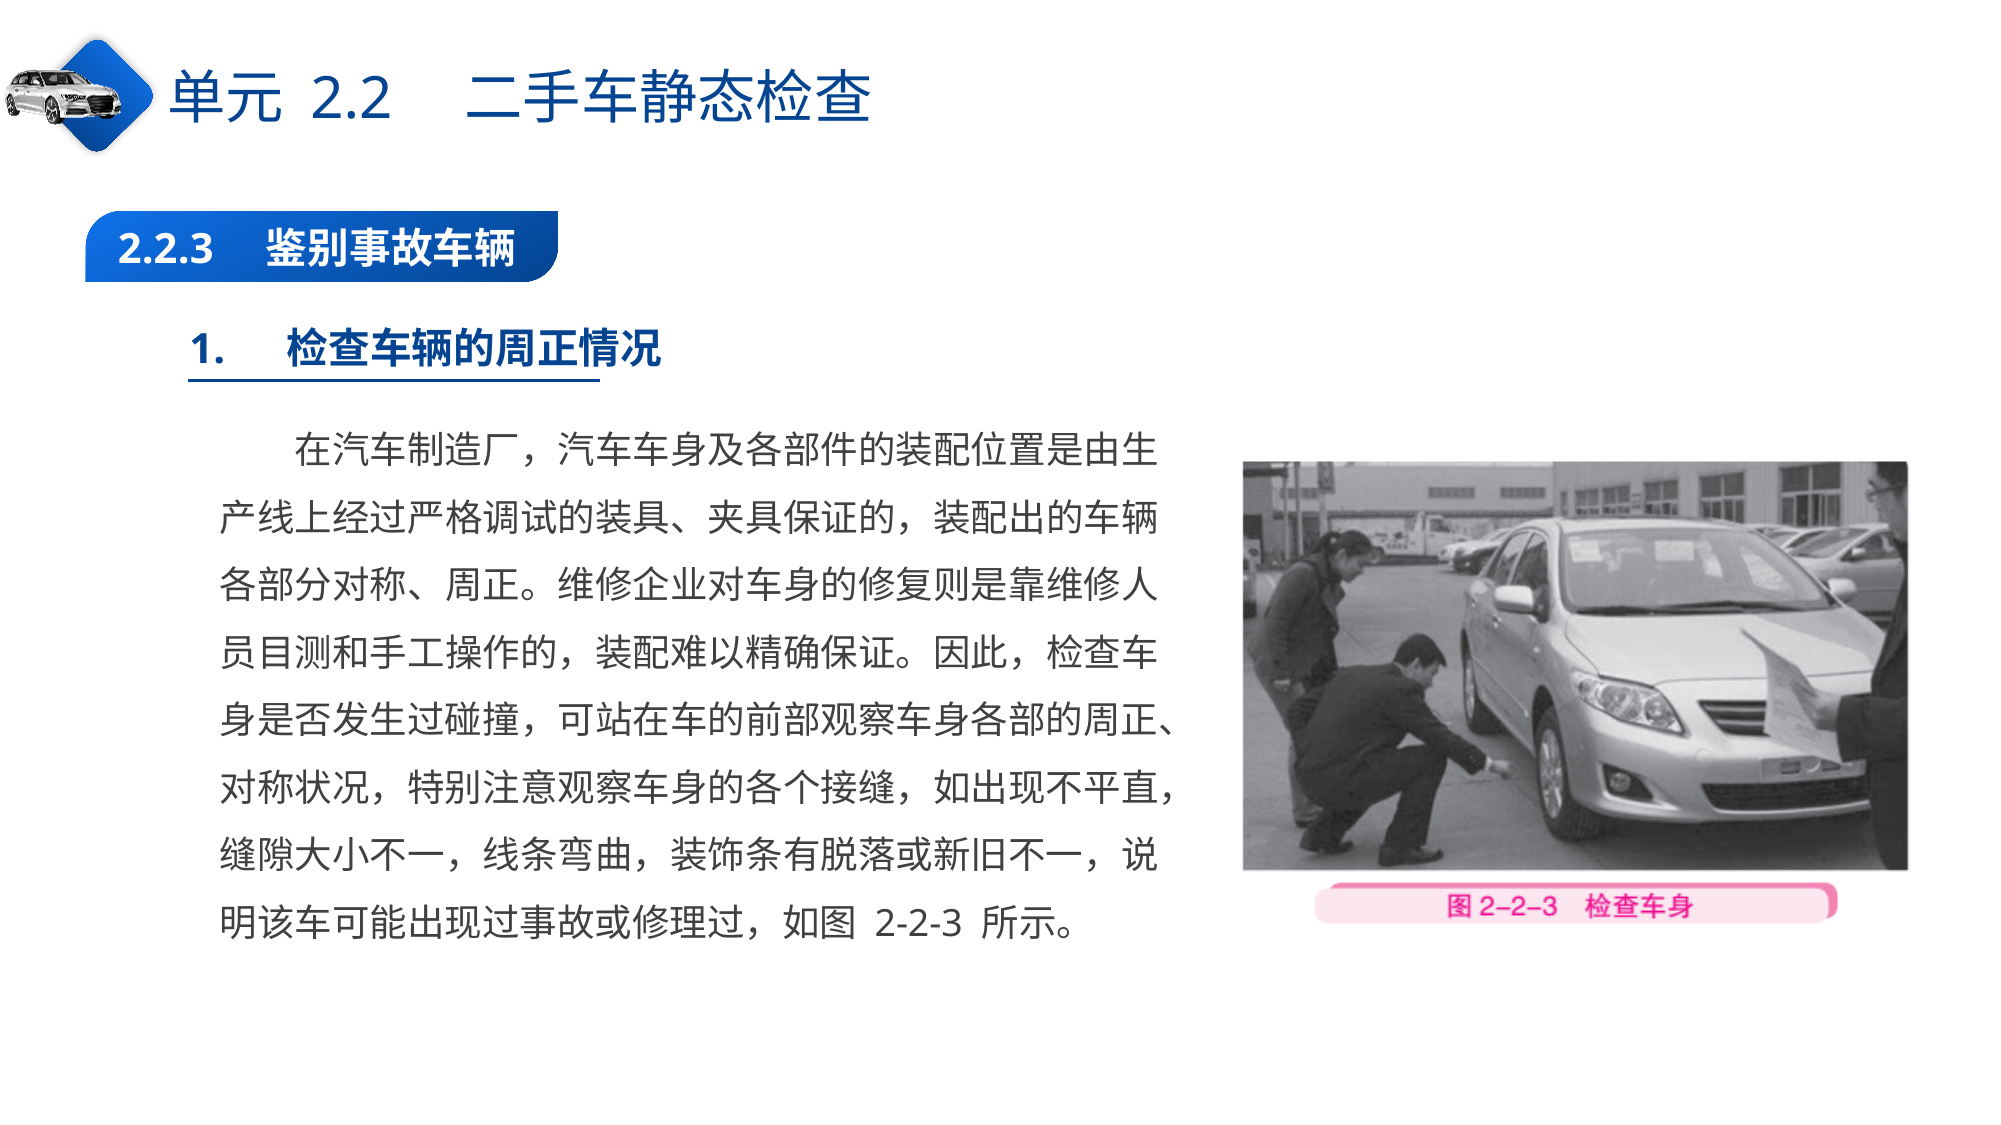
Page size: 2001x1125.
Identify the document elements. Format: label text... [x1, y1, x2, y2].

text_box 在汽车制造厂，汽车车身及各部件的装配位置是由生产线上经过严格调试的装具、夹具保证的，装配出的车辆各部分对称、周正。维修企业对车身的修复则是靠维修人员目测和手工操作的，装配难以精确保证。因此，检查车身是否发生过碰撞，可站在车的前部观察车身各部的周正、对称状况，特别注意观察车身的各个接缝，如出现不平直，缝隙大小不一，线条弯曲，装饰条有脱落或新旧不一，说明该车可能出现过事故或修理过，如图 2-2-3 所示。 [204, 396, 1174, 951]
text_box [174, 314, 1330, 381]
picture [0, 31, 125, 157]
text_box 单元 2.2 二手车静态检查 [152, 52, 888, 138]
text_box 2.2.3 鉴别事故车辆 [84, 209, 559, 283]
picture [1212, 443, 1941, 936]
